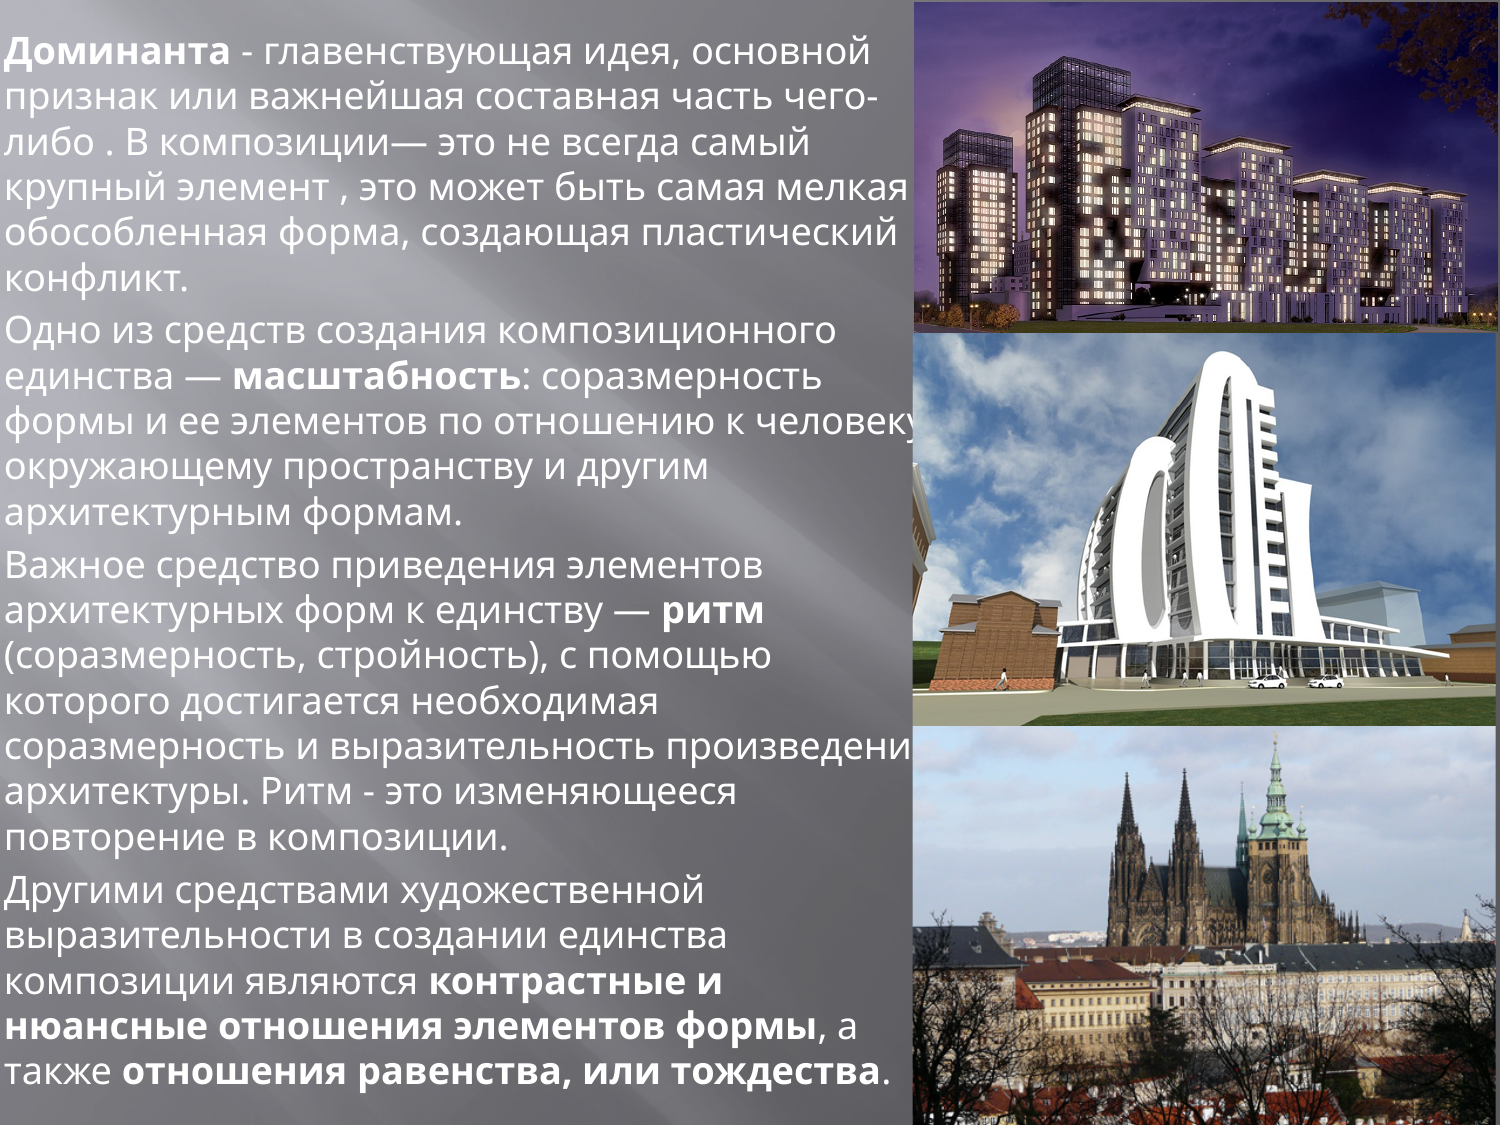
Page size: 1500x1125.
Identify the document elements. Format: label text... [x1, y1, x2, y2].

picture [912, 1, 1498, 1125]
list Доминанта - главенствующая идея, основной признак или важнейшая составная часть чего-либо . В композиции— это не всегда самый крупный элемент , это может быть самая мелкая обособленная форма, создающая пластический конфликт. Одно из средств создания композиционного единства — масштабность: соразмерность формы и ее элементов по отношению к человеку, окружающему пространству и другим архитектурным формам. Важное средство приведения элементов архитектурных форм к единству — ритм (соразмерность, стройность), с помощью которого достигается необходимая соразмерность и выразительность произведения архитектуры. Ритм - это изменяющееся повторение в композиции. Другими средствами художественной выразительности в создании единства композиции являются контрастные и нюансные отношения элементов формы, а также отношения равенства, или тождества. [0, 19, 914, 1106]
